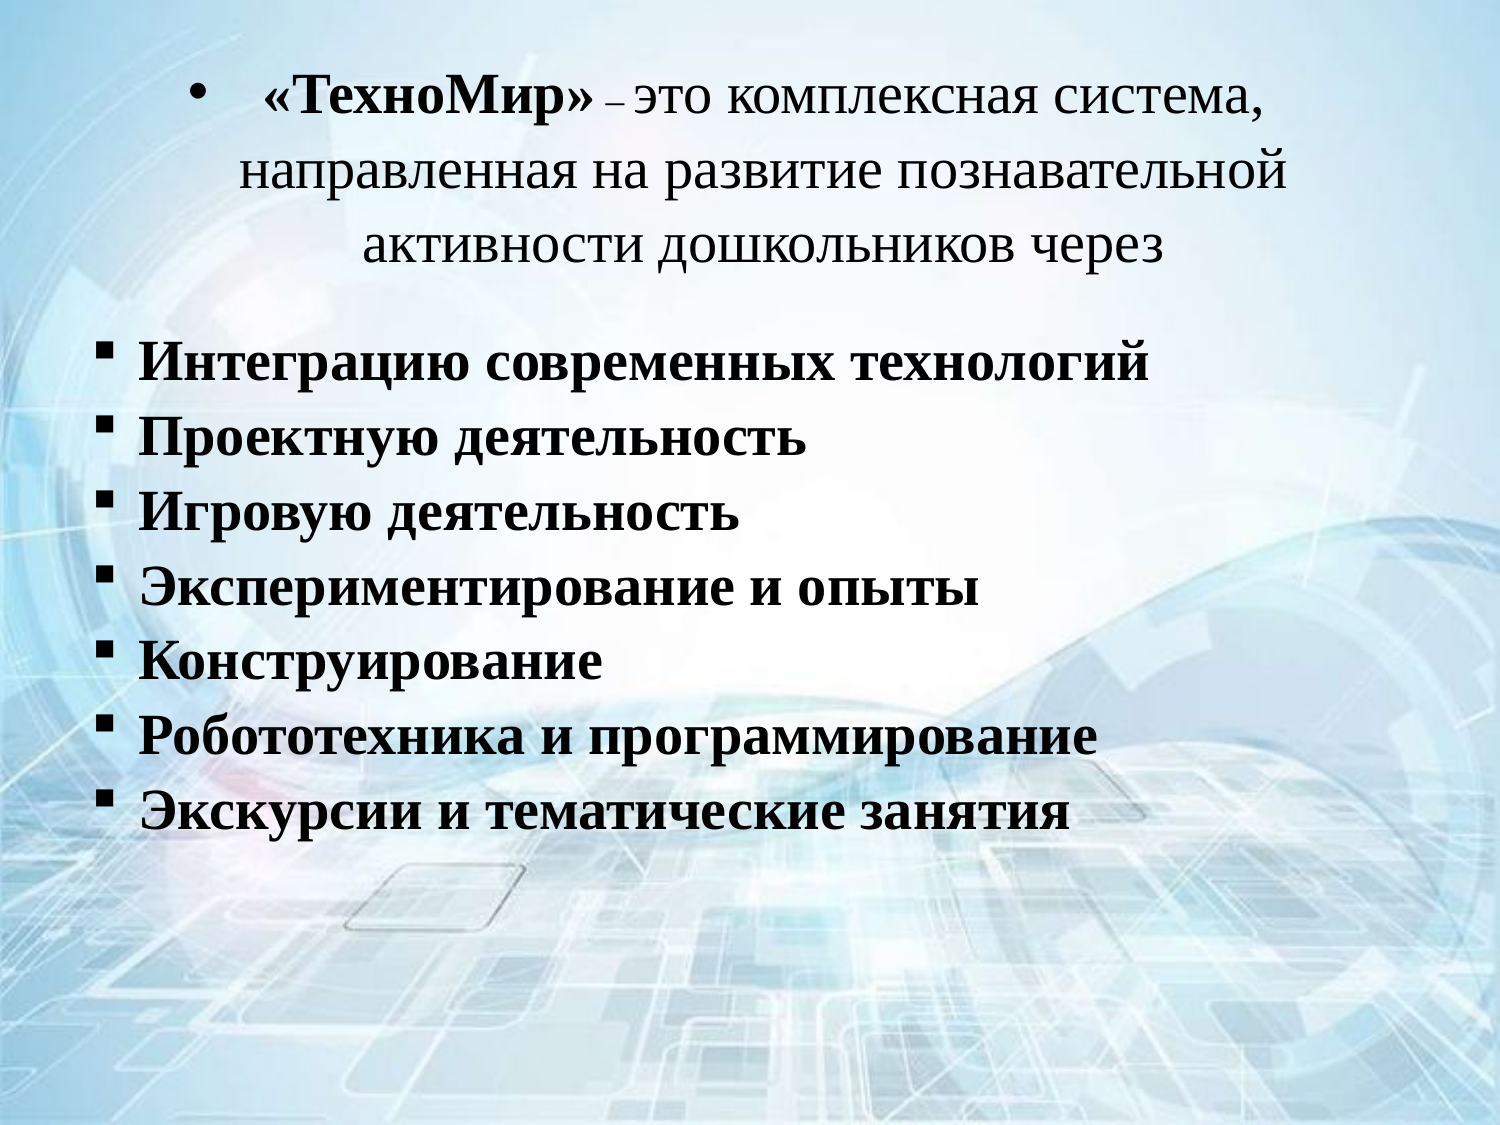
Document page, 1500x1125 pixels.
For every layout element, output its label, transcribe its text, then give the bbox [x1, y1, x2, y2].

picture [0, 0, 1500, 1125]
text_box «ТехноМир» – это комплексная система, направленная на развитие познавательной активности дошкольников через Интеграцию современных технологий Проектную деятельность Игровую деятельность Экспериментирование и опыты Конструирование Робототехника и программирование Экскурсии и тематические занятия [76, 42, 1376, 849]
